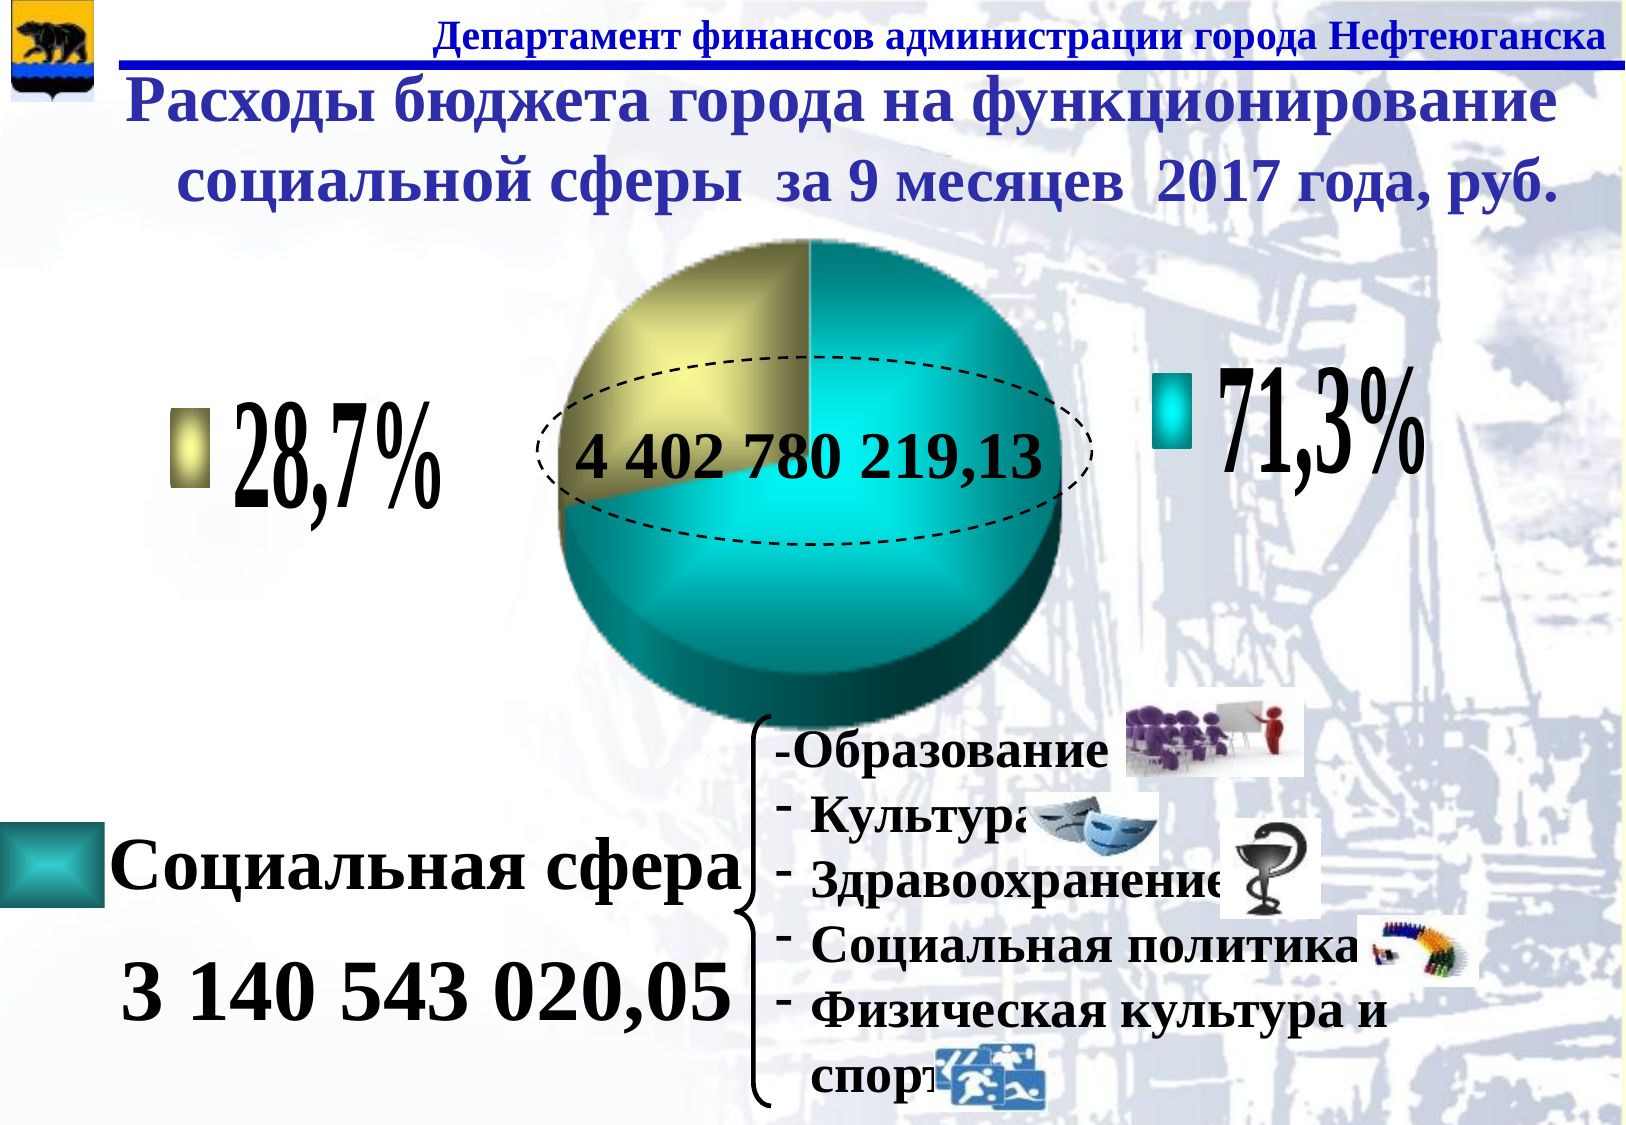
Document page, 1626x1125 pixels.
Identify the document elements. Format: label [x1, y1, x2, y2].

picture [0, 0, 1622, 207]
text_box [0, 207, 1625, 752]
picture [0, 687, 1622, 1125]
text_box [536, 356, 1093, 545]
